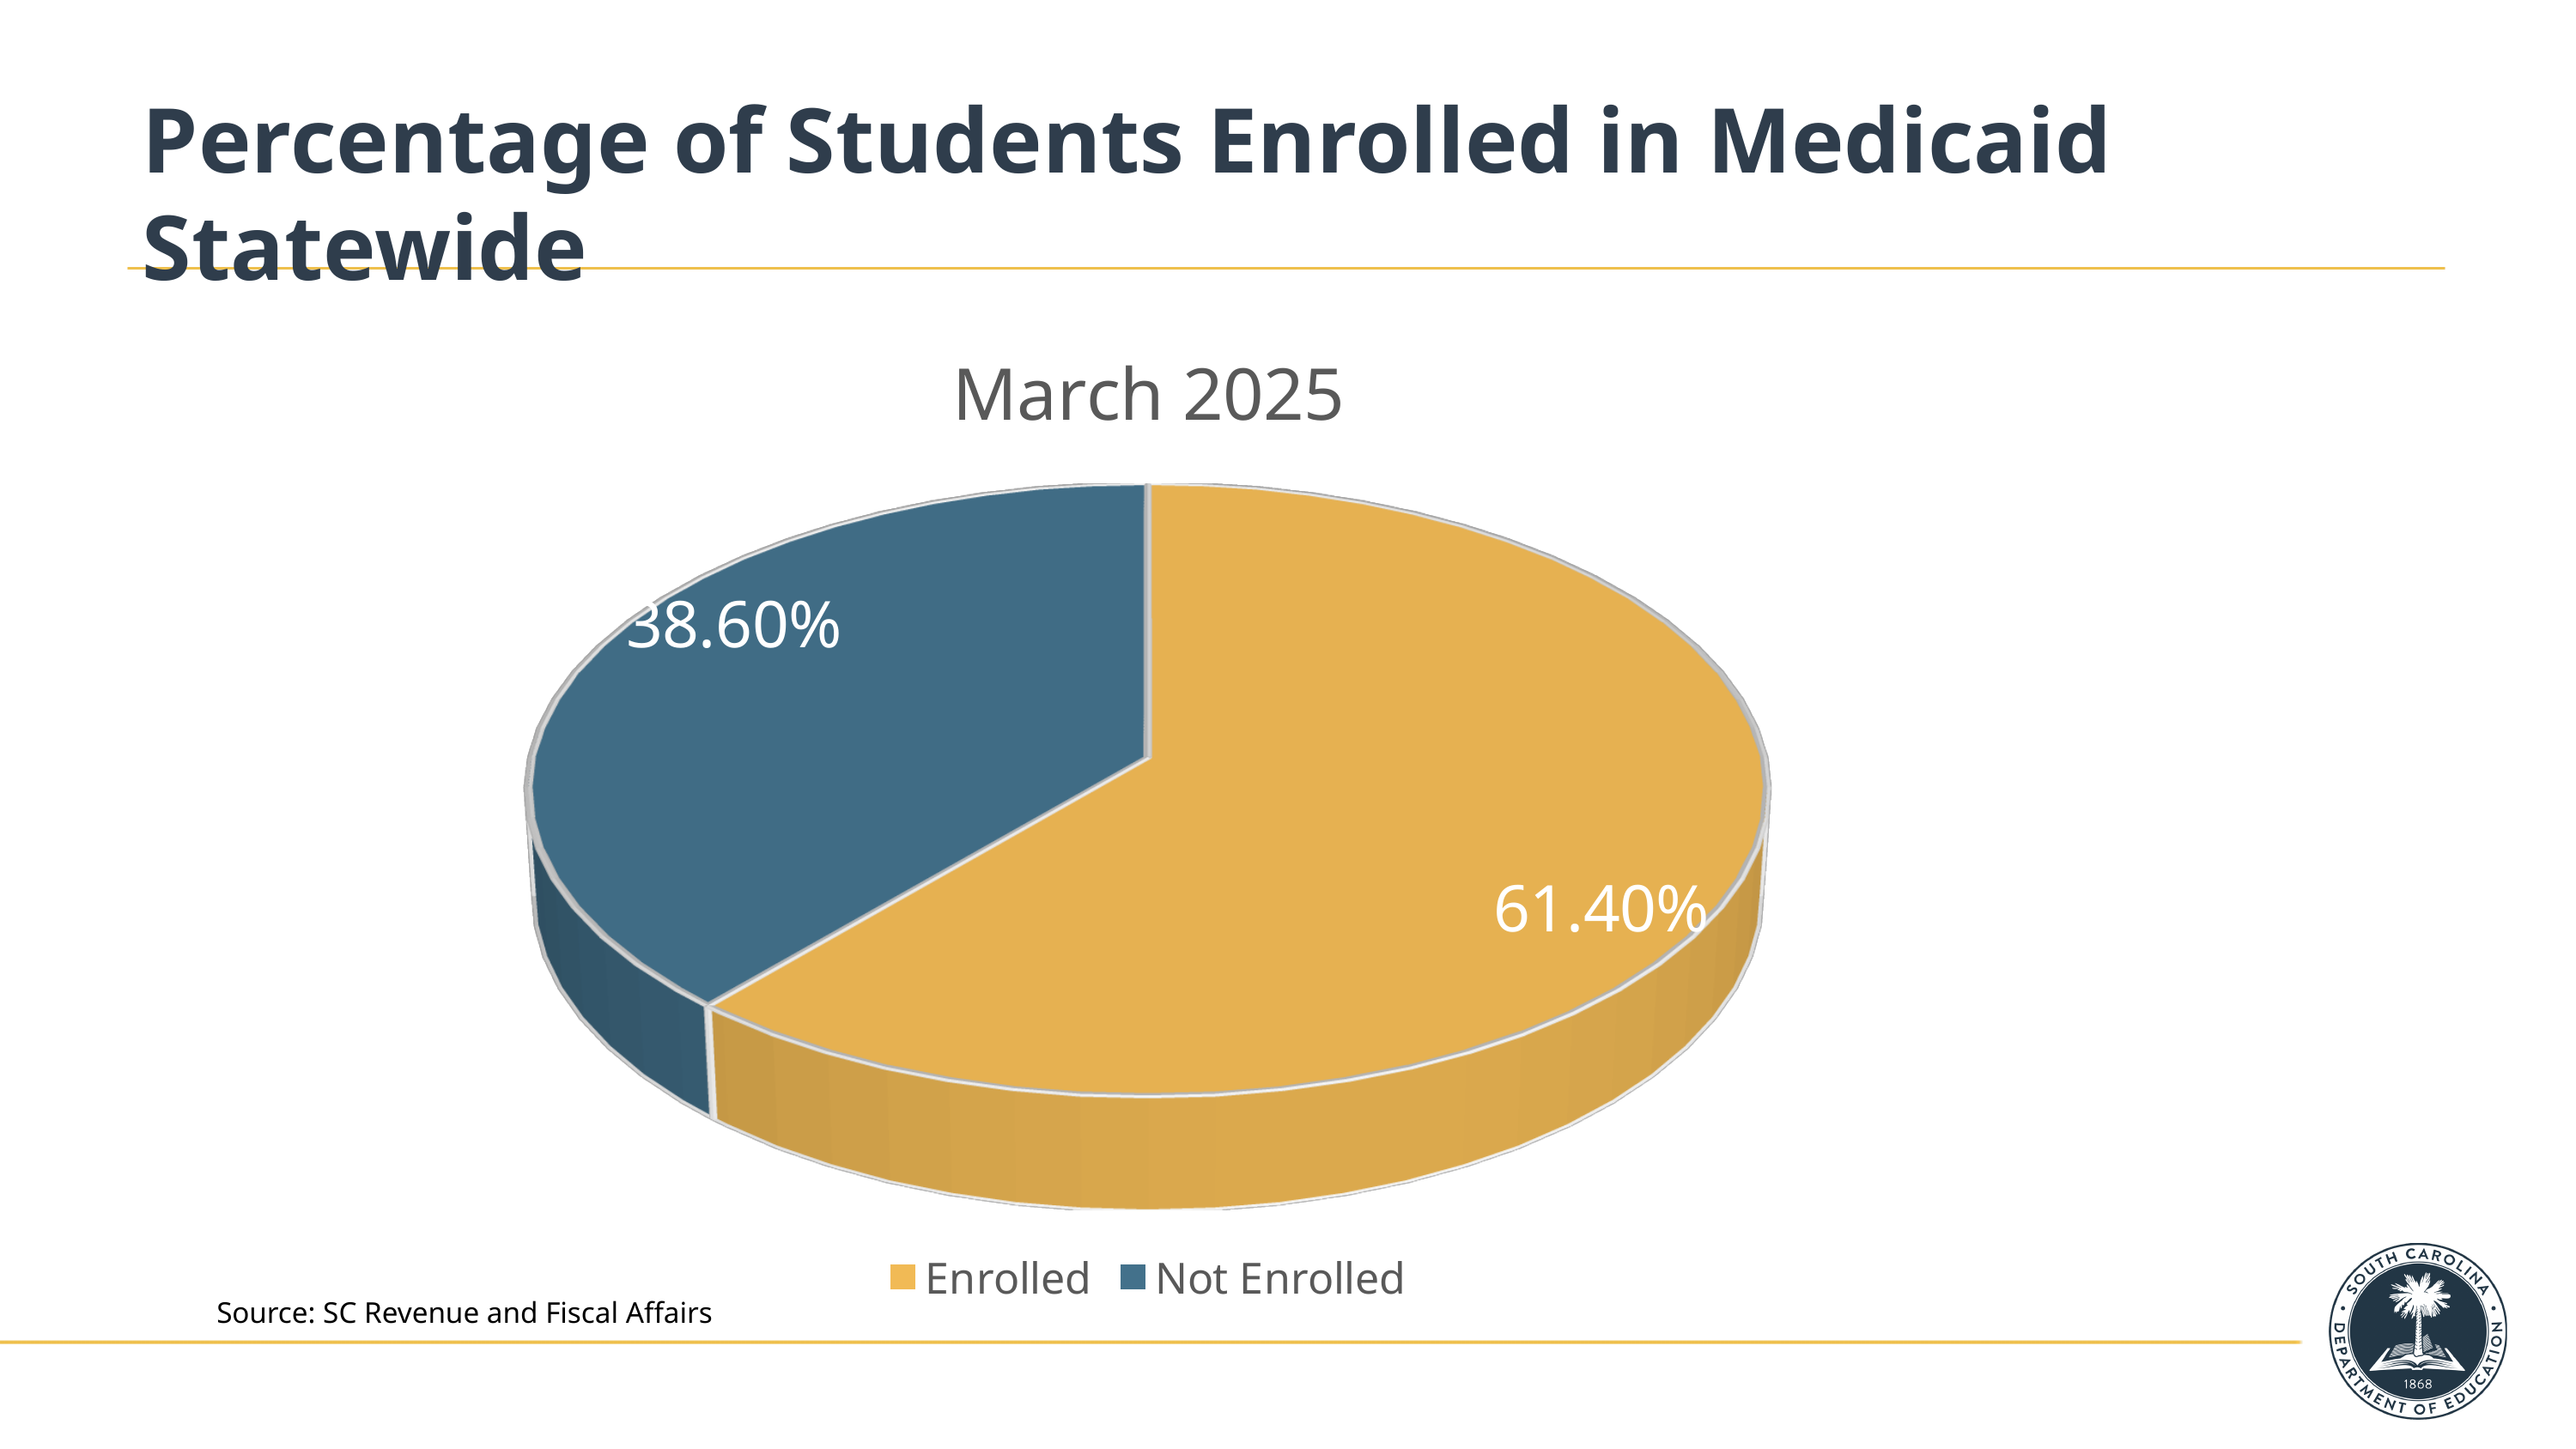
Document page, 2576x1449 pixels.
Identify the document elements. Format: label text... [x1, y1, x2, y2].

picture [2329, 1243, 2507, 1420]
title Percentage of Students Enrolled in Medicaid Statewide [129, 76, 2447, 232]
text_box Source: SC Revenue and Fiscal Affairs [204, 1288, 751, 1336]
chart [428, 294, 1868, 1315]
